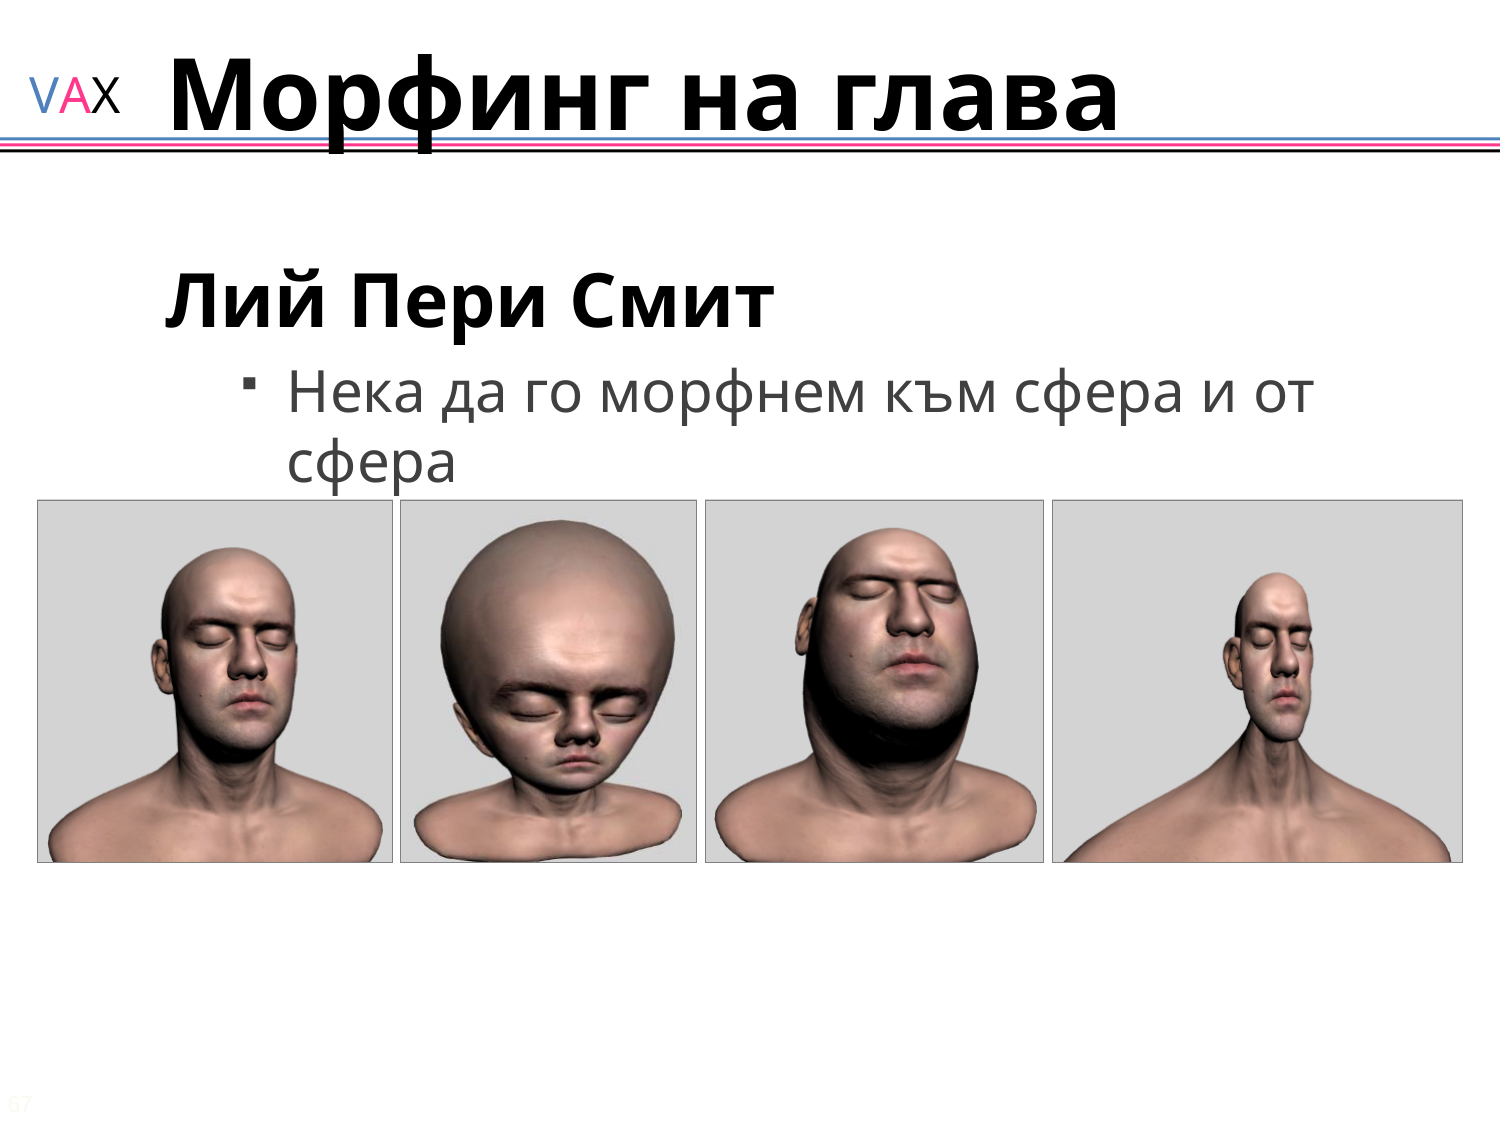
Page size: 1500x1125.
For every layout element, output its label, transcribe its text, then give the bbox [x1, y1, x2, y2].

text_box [37, 499, 1463, 863]
title Морфинг на глава [0, 37, 1500, 144]
list Лий Пери Смит Нека да го морфнем към сфера и от сфера [150, 200, 1488, 1113]
